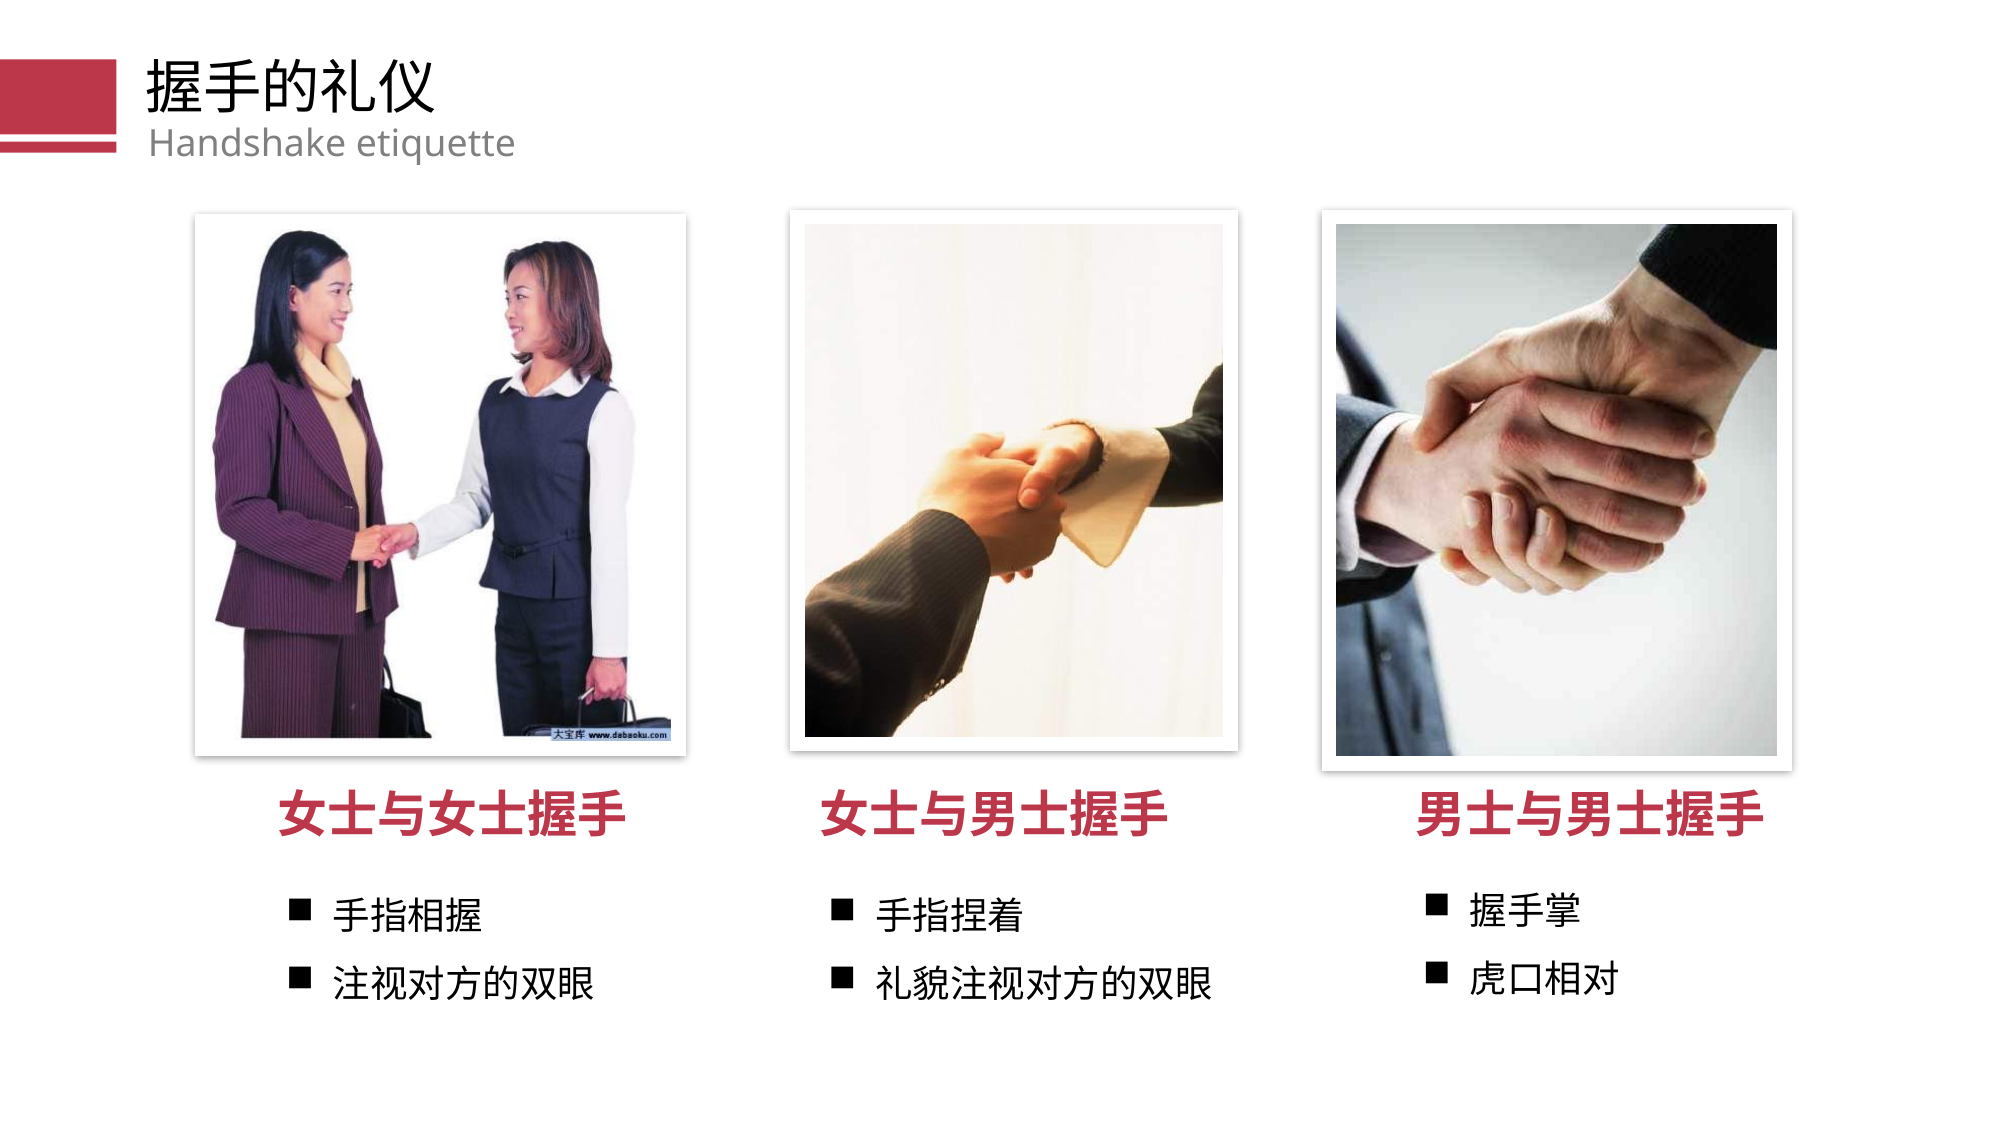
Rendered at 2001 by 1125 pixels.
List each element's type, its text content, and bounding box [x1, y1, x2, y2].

text_box 女士与男士握手 [781, 775, 1185, 851]
picture [209, 228, 672, 742]
picture [804, 224, 1224, 737]
text_box 女士与女士握手 [239, 775, 643, 851]
text_box 男士与男士握手 [1376, 778, 1780, 851]
text_box 手指捏着 礼貌注视对方的双眼 [813, 862, 1228, 1012]
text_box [0, 42, 536, 172]
text_box 手指相握 注视对方的双眼 [271, 862, 611, 1012]
picture [1336, 224, 1778, 757]
text_box 握手掌 虎口相对 [1408, 857, 1635, 1008]
